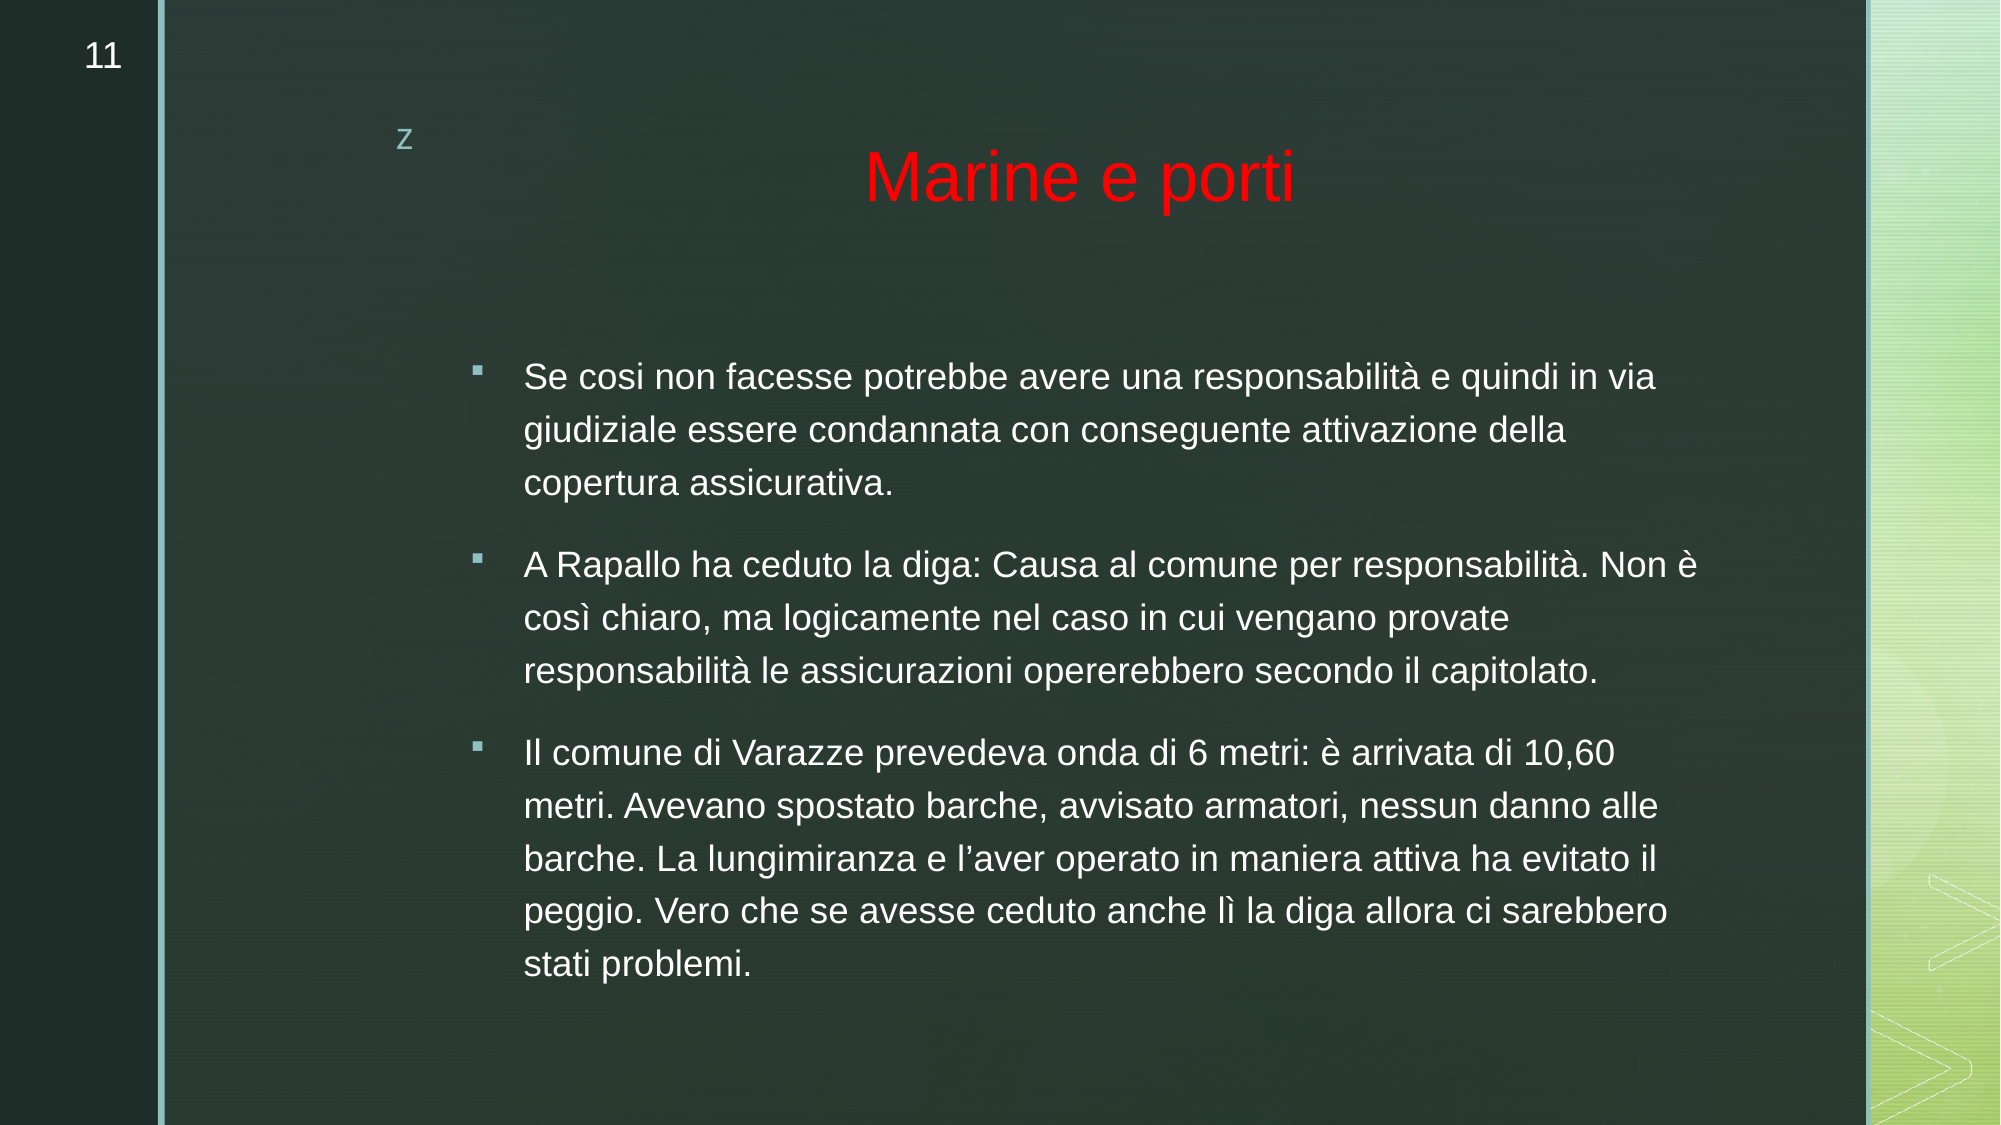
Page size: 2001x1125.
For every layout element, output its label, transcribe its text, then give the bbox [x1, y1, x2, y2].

slide_number 11 [25, 26, 131, 80]
list Se cosi non facesse potrebbe avere una responsabilità e quindi in via giudiziale essere condannata con conseguente attivazione della copertura assicurativa. A Rapallo ha ceduto la diga: Causa al comune per responsabilità. Non è così chiaro, ma logicamente nel caso in cui vengano provate responsabilità le assicurazioni opererebbero secondo il capitolato. Il comune di Varazze prevedeva onda di 6 metri: è arrivata di 10,60 metri. Avevano spostato barche, avvisato armatori, nessun danno alle barche. La lungimiranza e l’aver operato in maniera attiva ha evitato il peggio. Vero che se avesse ceduto anche lì la diga allora ci sarebbero stati problemi. [454, 336, 1734, 993]
title Marine e porti [428, 132, 1734, 310]
picture [1871, 0, 2001, 1125]
